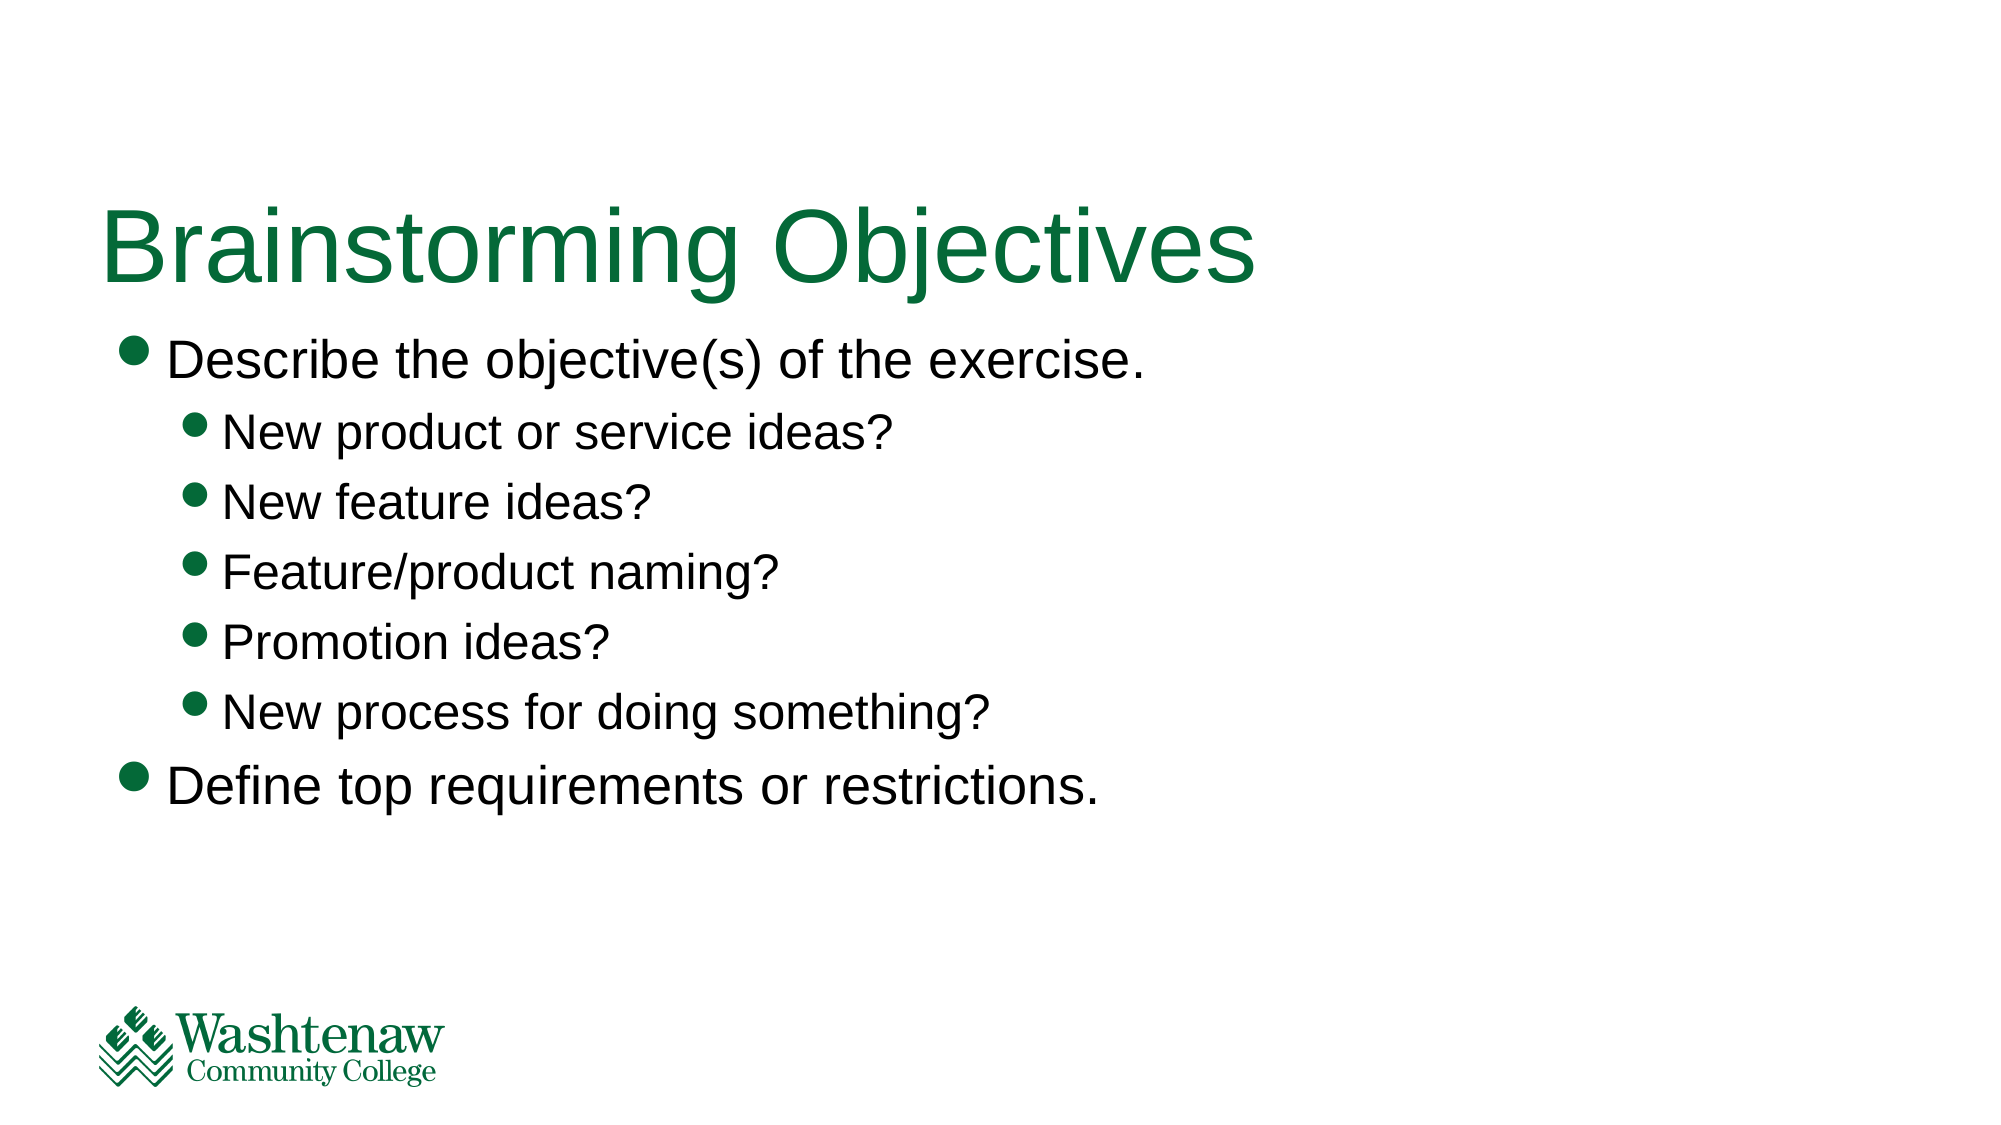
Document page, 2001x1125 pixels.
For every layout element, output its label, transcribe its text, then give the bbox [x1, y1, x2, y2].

list Describe the objective(s) of the exercise. New product or service ideas? New feature ideas? Feature/product naming? Promotion ideas? New process for doing something? Define top requirements or restrictions. [99, 317, 1900, 1038]
picture [99, 1038, 445, 1087]
title Brainstorming Objectives [99, 115, 1900, 303]
